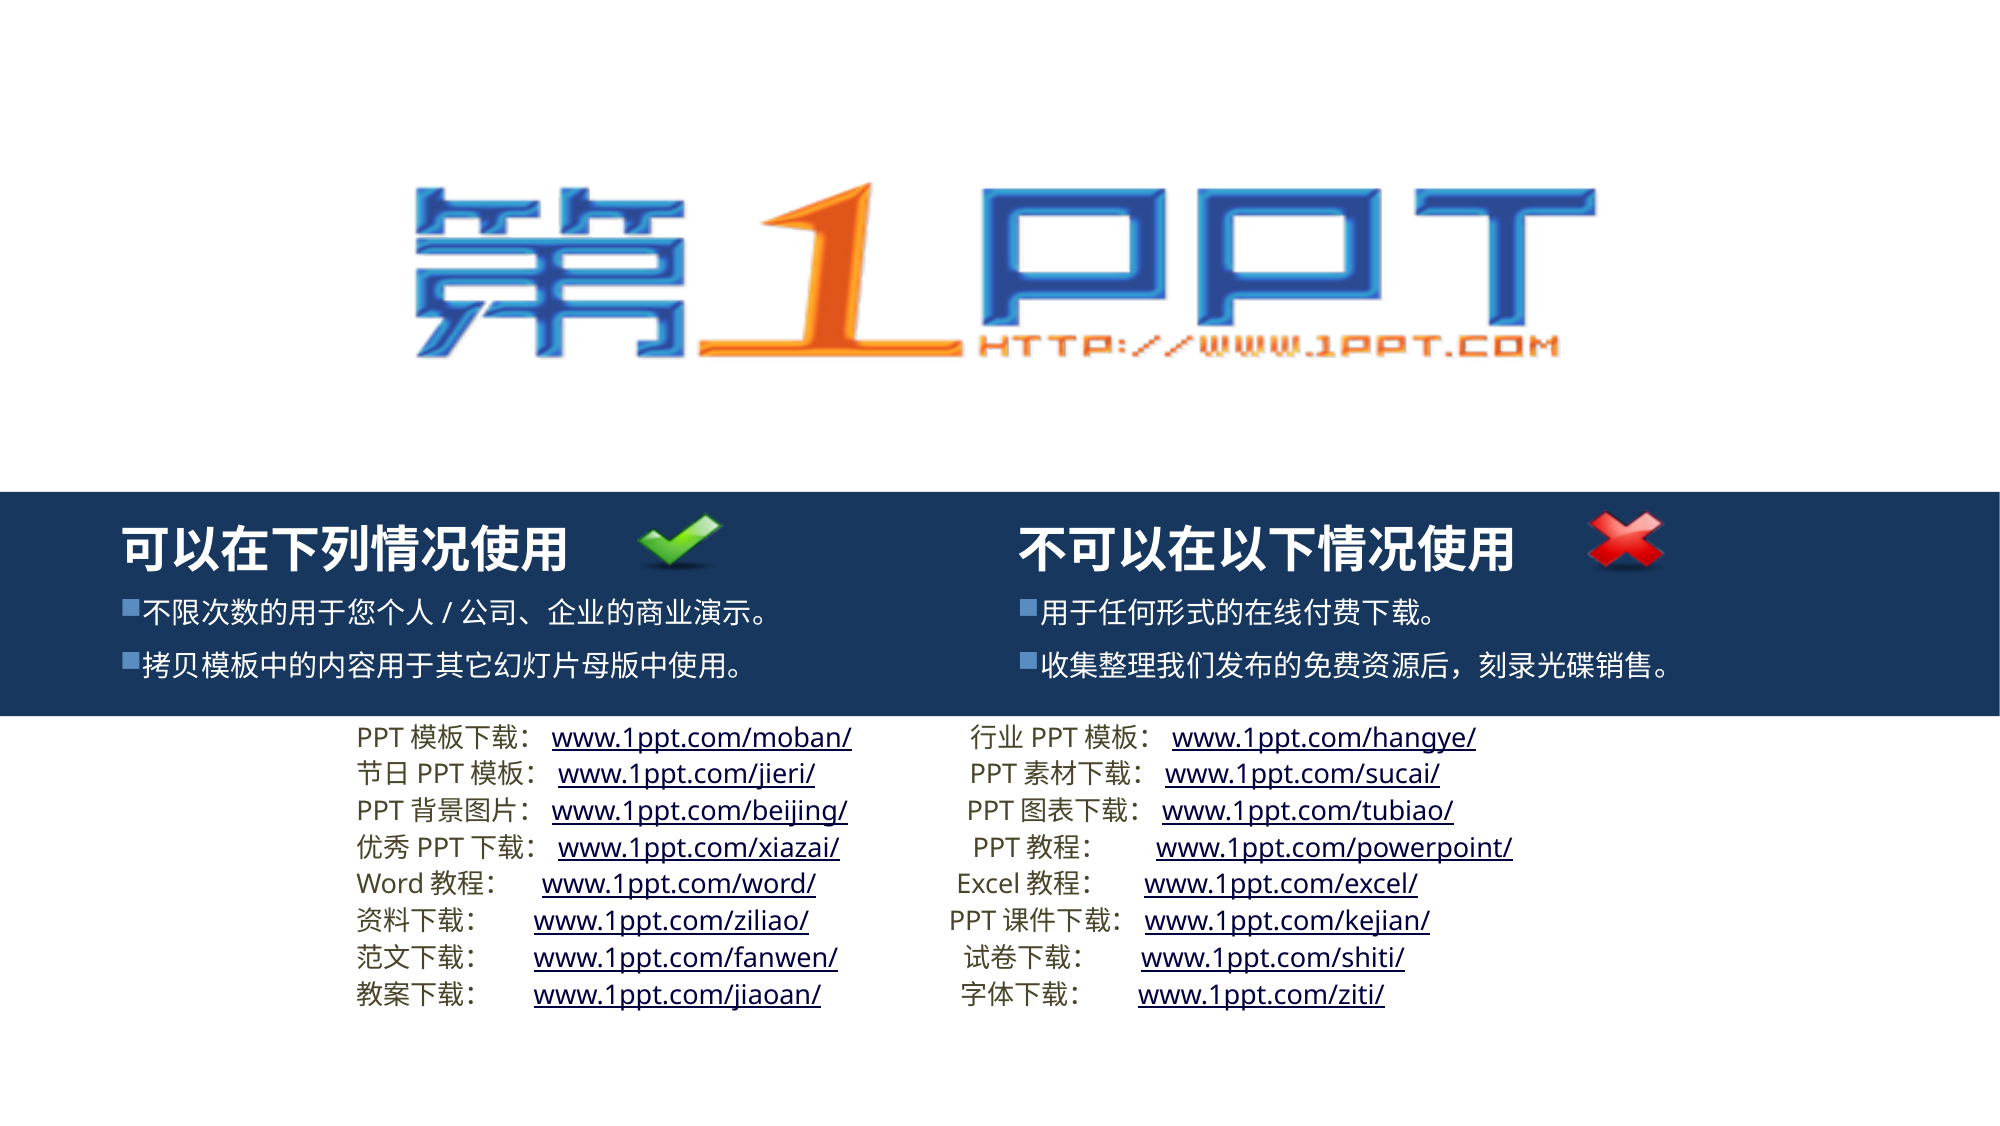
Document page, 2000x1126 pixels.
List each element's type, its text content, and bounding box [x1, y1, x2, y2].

text_box 可以在下列情况使用 不限次数的用于您个人/公司、企业的商业演示。 拷贝模板中的内容用于其它幻灯片母版中使用。 [102, 508, 1000, 774]
text_box 不可以在以下情况使用 用于任何形式的在线付费下载。 收集整理我们发布的免费资源后，刻录光碟销售。 [999, 508, 1898, 762]
text_box [0, 491, 2000, 717]
picture [637, 507, 724, 573]
picture [179, 51, 1867, 492]
text_box PPT模板下载：www.1ppt.com/moban/ 行业PPT模板：www.1ppt.com/hangye/ 节日PPT模板：www.1ppt.com/jieri/ PPT素材下载：www.1ppt.com/sucai/ PPT背景图片：www.1ppt.com/beijing/ PPT图表下载：www.1ppt.com/tubiao/ 优秀PPT下载：www.1ppt.com/xiazai/ PPT教程： www.1ppt.com/powerpoint/ Word教程： www.1ppt.com/word/ Excel教程： www.1ppt.com/excel/ 资料下载： www.1ppt.com/ziliao/ PPT课件下载：www.1ppt.com/kejian/ 范文下载： www.1ppt.com/fanwen/ 试卷下载： www.1ppt.com/shiti/ 教案下载： www.1ppt.com/jiaoan/ 字体下载： www.1ppt.com/ziti/ [336, 762, 1752, 1008]
picture [1581, 507, 1669, 573]
